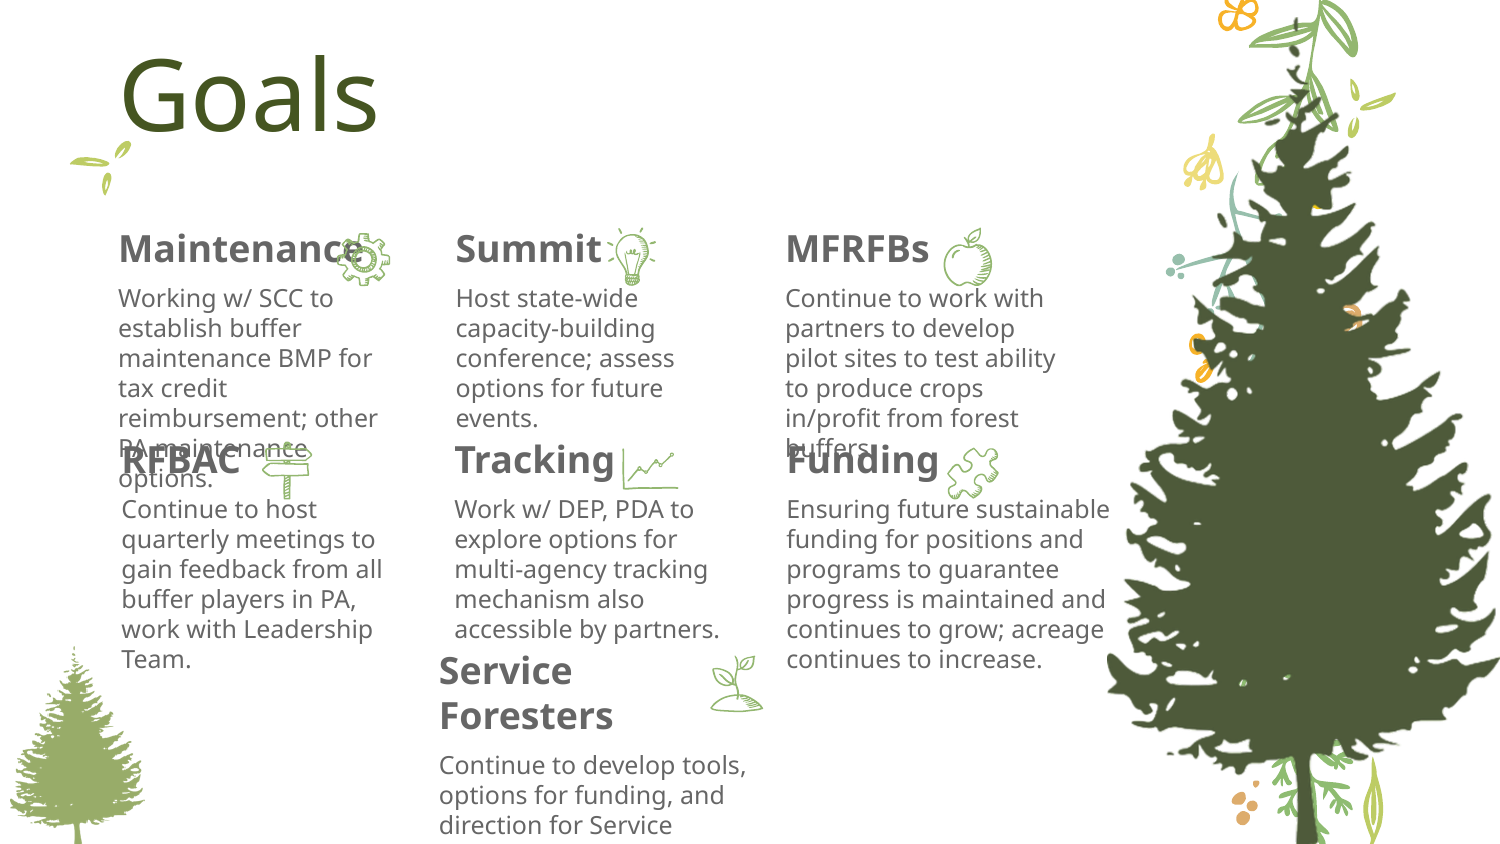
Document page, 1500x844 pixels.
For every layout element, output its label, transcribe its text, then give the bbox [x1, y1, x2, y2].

title Goals [103, 26, 1089, 167]
text_box [615, 234, 649, 287]
picture [10, 645, 145, 844]
list RFBAC Continue to host quarterly meetings to gain feedback from all buffer players in PA, work with Leadership Team. [106, 421, 425, 677]
list Tracking Work w/ DEP, PDA to explore options for multi-agency tracking mechanism also accessible by partners. [439, 421, 758, 679]
text_box Service Foresters Continue to develop tools, options for funding, and direction for Service Foresters related to buffer implementation. [424, 632, 770, 844]
picture [1107, 17, 1500, 844]
text_box [336, 233, 391, 287]
list MFRFBs Continue to work with partners to develop pilot sites to test ability to produce crops in/profit from forest buffers. [769, 210, 1088, 468]
text_box [622, 448, 679, 490]
text_box [943, 227, 993, 287]
list Funding Ensuring future sustainable funding for positions and programs to guarantee progress is maintained and continues to grow; acreage continues to increase. [771, 421, 1102, 679]
text_box [262, 441, 313, 500]
text_box [710, 655, 764, 713]
list Maintenance Working w/ SCC to establish buffer maintenance BMP for tax credit reimbursement; other PA maintenance options. [103, 210, 421, 401]
list Summit Host state-wide capacity-building conference; assess options for future events. [440, 209, 759, 445]
text_box [947, 447, 999, 500]
